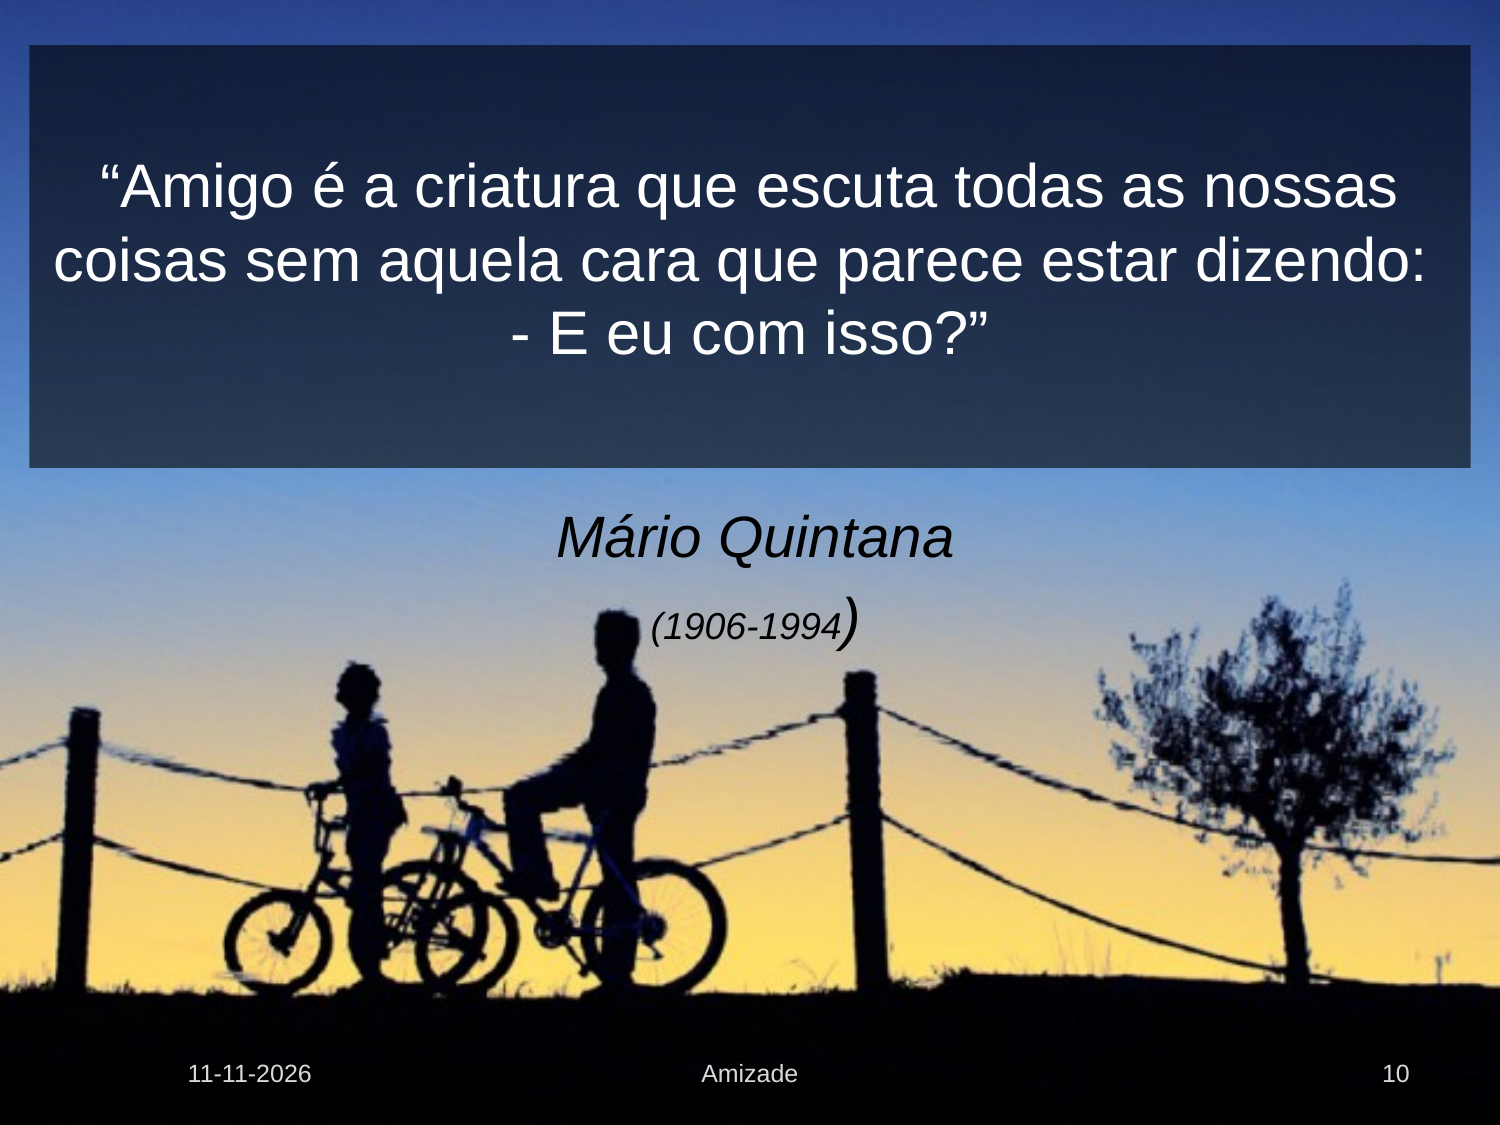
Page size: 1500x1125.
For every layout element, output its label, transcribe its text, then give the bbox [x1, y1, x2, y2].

footer Amizade [512, 1042, 988, 1103]
slide_number 10 [1074, 1042, 1425, 1103]
picture [0, 0, 1500, 1125]
list Mário Quintana (1906-1994) [41, 491, 1471, 575]
title “Amigo é a criatura que escuta todas as nossas coisas sem aquela cara que parece estar dizendo: - E eu com isso?” [29, 45, 1471, 468]
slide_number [75, 1042, 425, 1103]
